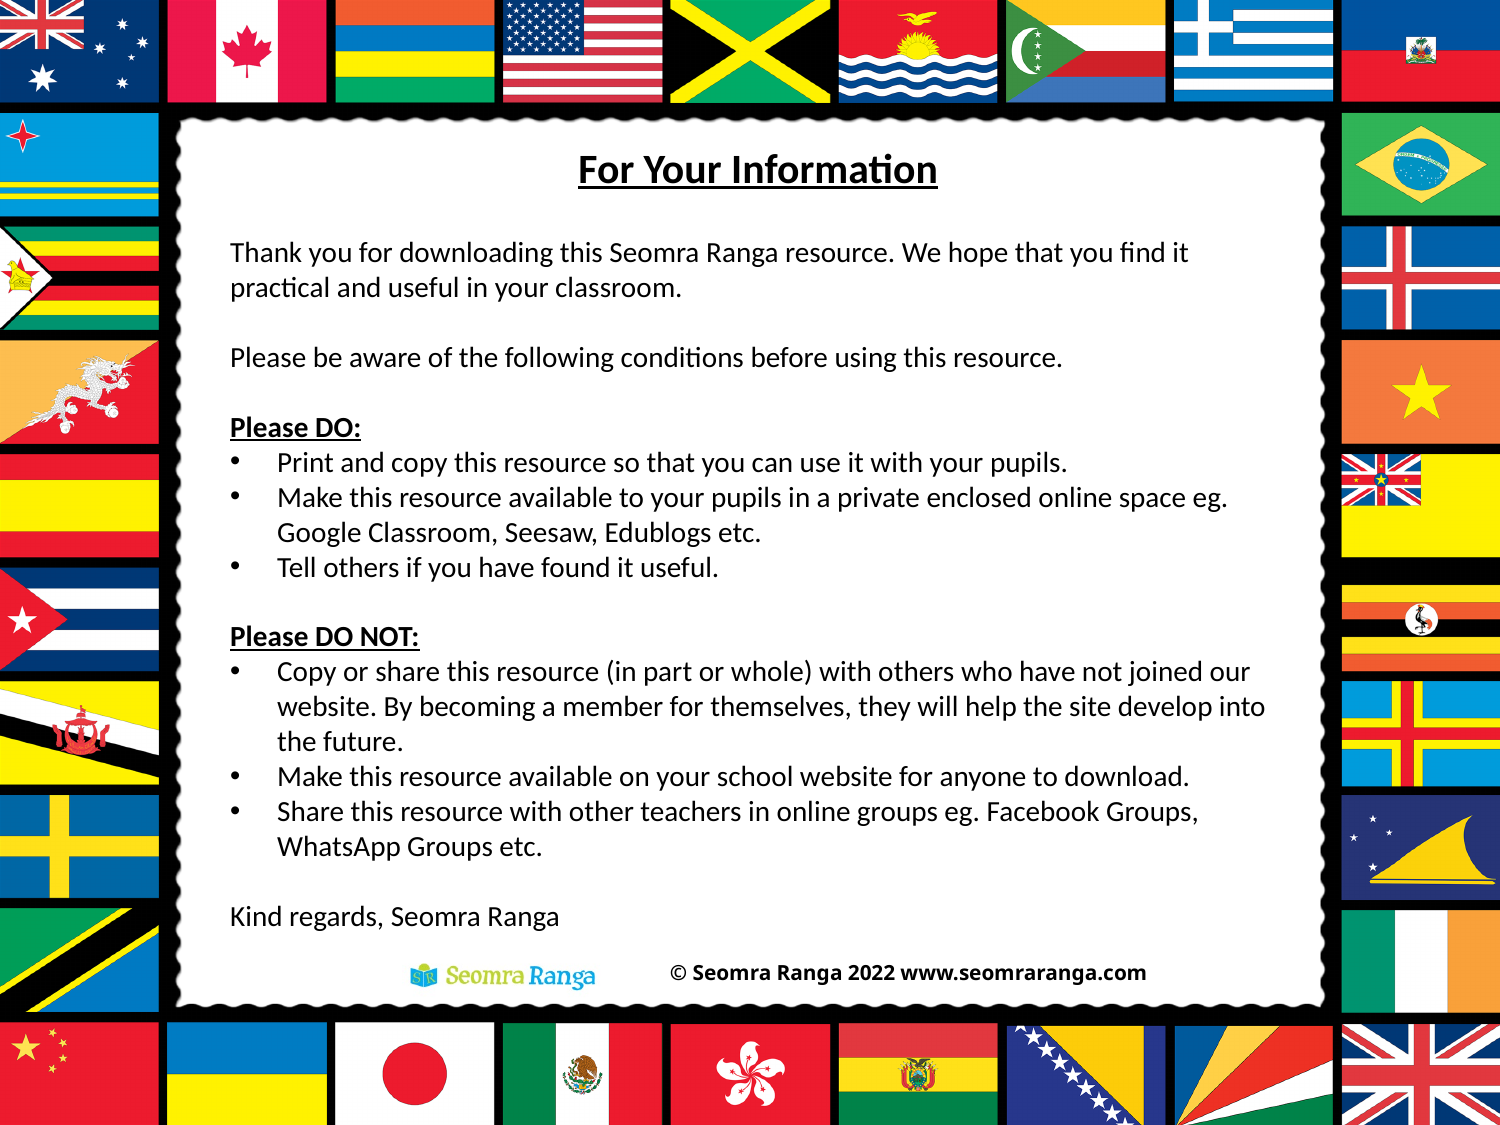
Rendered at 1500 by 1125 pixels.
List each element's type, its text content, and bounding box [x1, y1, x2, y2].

text_box Thank you for downloading this Seomra Ranga resource. We hope that you find it practical and useful in your classroom. Please be aware of the following conditions before using this resource. Please DO: Print and copy this resource so that you can use it with your pupils. Make this resource available to your pupils in a private enclosed online space eg. Google Classroom, Seesaw, Edublogs etc. Tell others if you have found it useful. Please DO NOT: Copy or share this resource (in part or whole) with others who have not joined our website. By becoming a member for themselves, they will help the site develop into the future. Make this resource available on your school website for anyone to download. Share this resource with other teachers in online groups eg. Facebook Groups, WhatsApp Groups etc. Kind regards, Seomra Ranga [215, 225, 1302, 940]
text_box For Your Information [431, 134, 1086, 200]
picture [0, 0, 1500, 1125]
picture [10, 122, 36, 150]
text_box © Seomra Ranga 2022 www.seomraranga.com [631, 952, 1187, 993]
